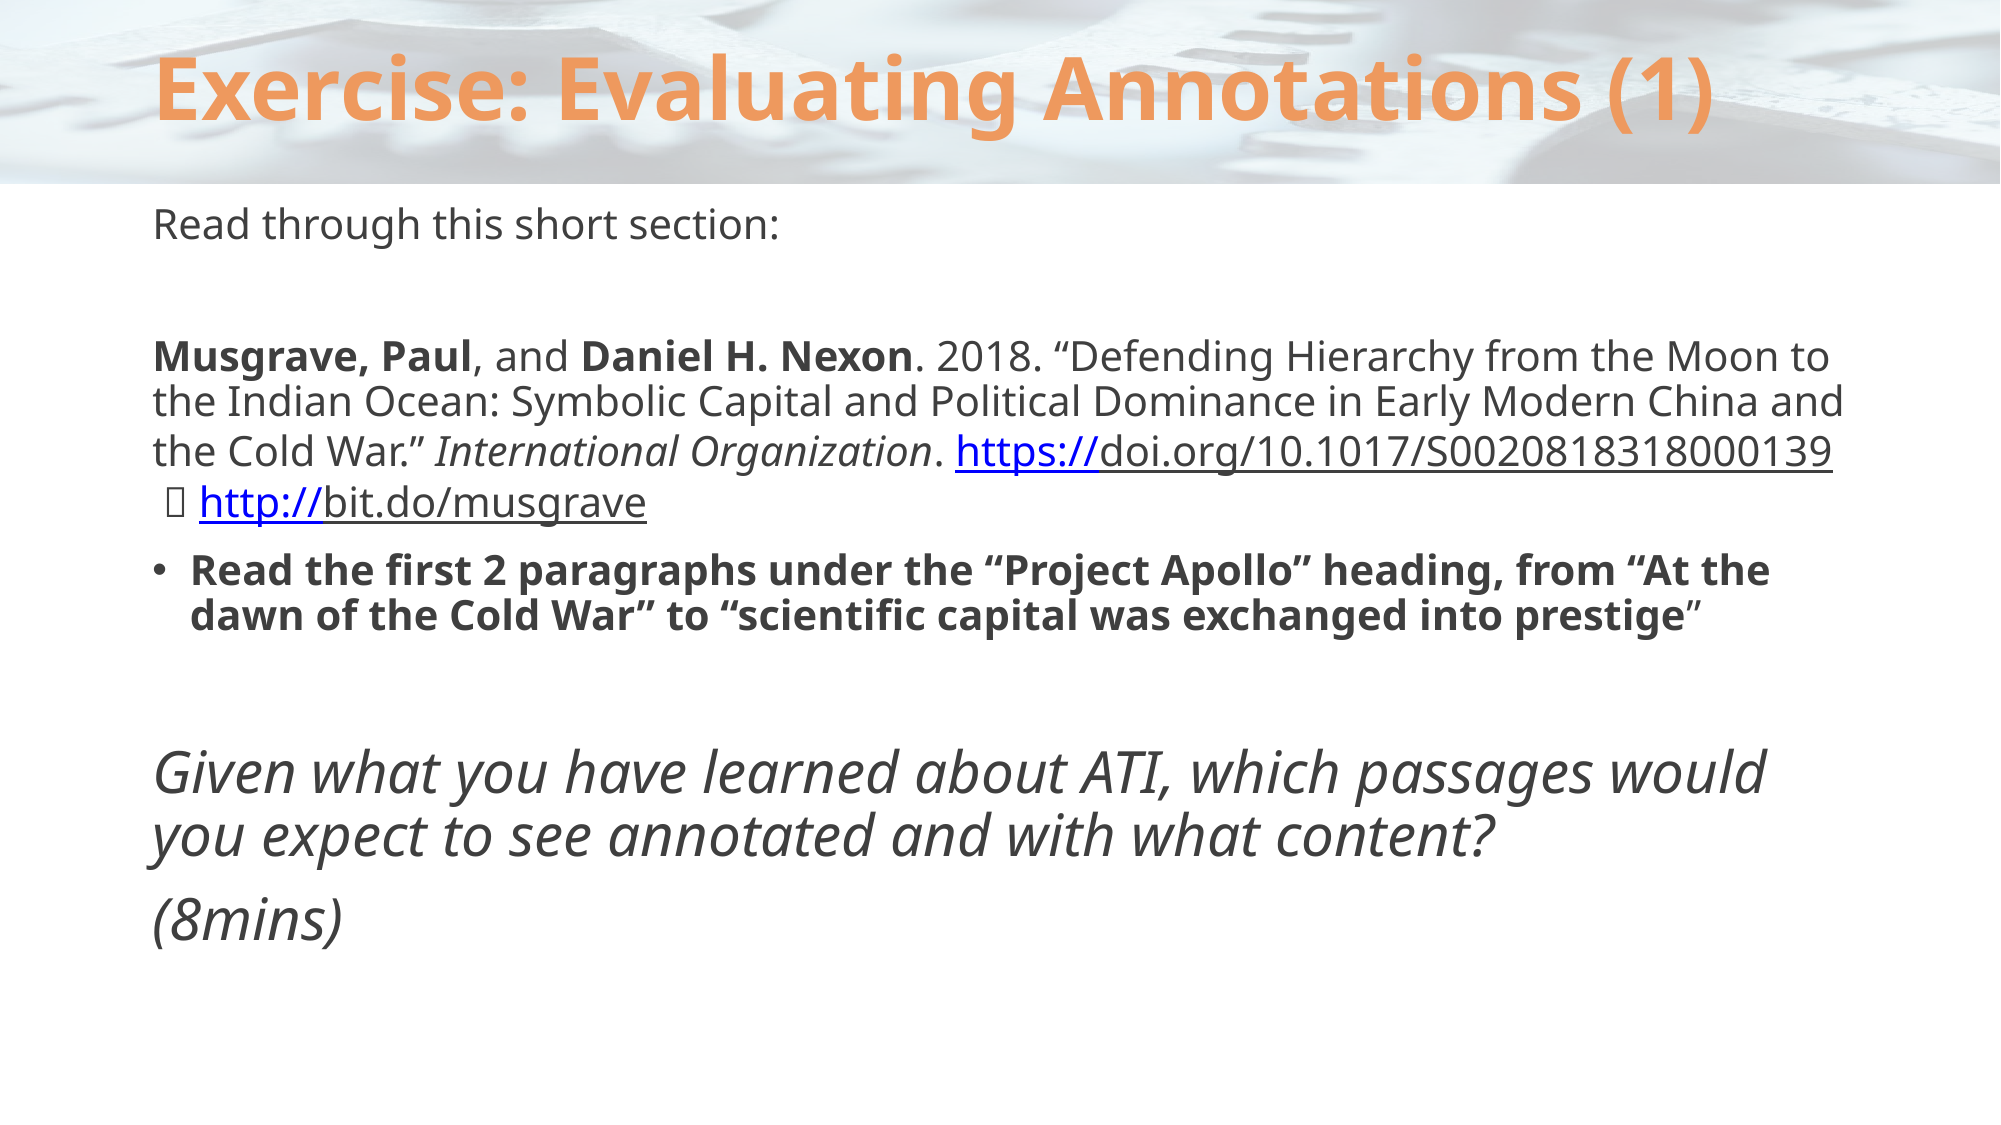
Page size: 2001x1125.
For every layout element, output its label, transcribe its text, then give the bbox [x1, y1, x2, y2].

list Read through this short section: Musgrave, Paul, and Daniel H. Nexon. 2018. “Defending Hierarchy from the Moon to the Indian Ocean: Symbolic Capital and Political Dominance in Early Modern China and the Cold War.” International Organization. https://doi.org/10.1017/S0020818318000139  http://bit.do/musgrave Read the first 2 paragraphs under the “Project Apollo” heading, from “At the dawn of the Cold War” to “scientific capital was exchanged into prestige” Given what you have learned about ATI, which passages would you expect to see annotated and with what content? (8mins) [137, 196, 1863, 1023]
title Exercise: Evaluating Annotations (1) [137, 29, 1863, 155]
